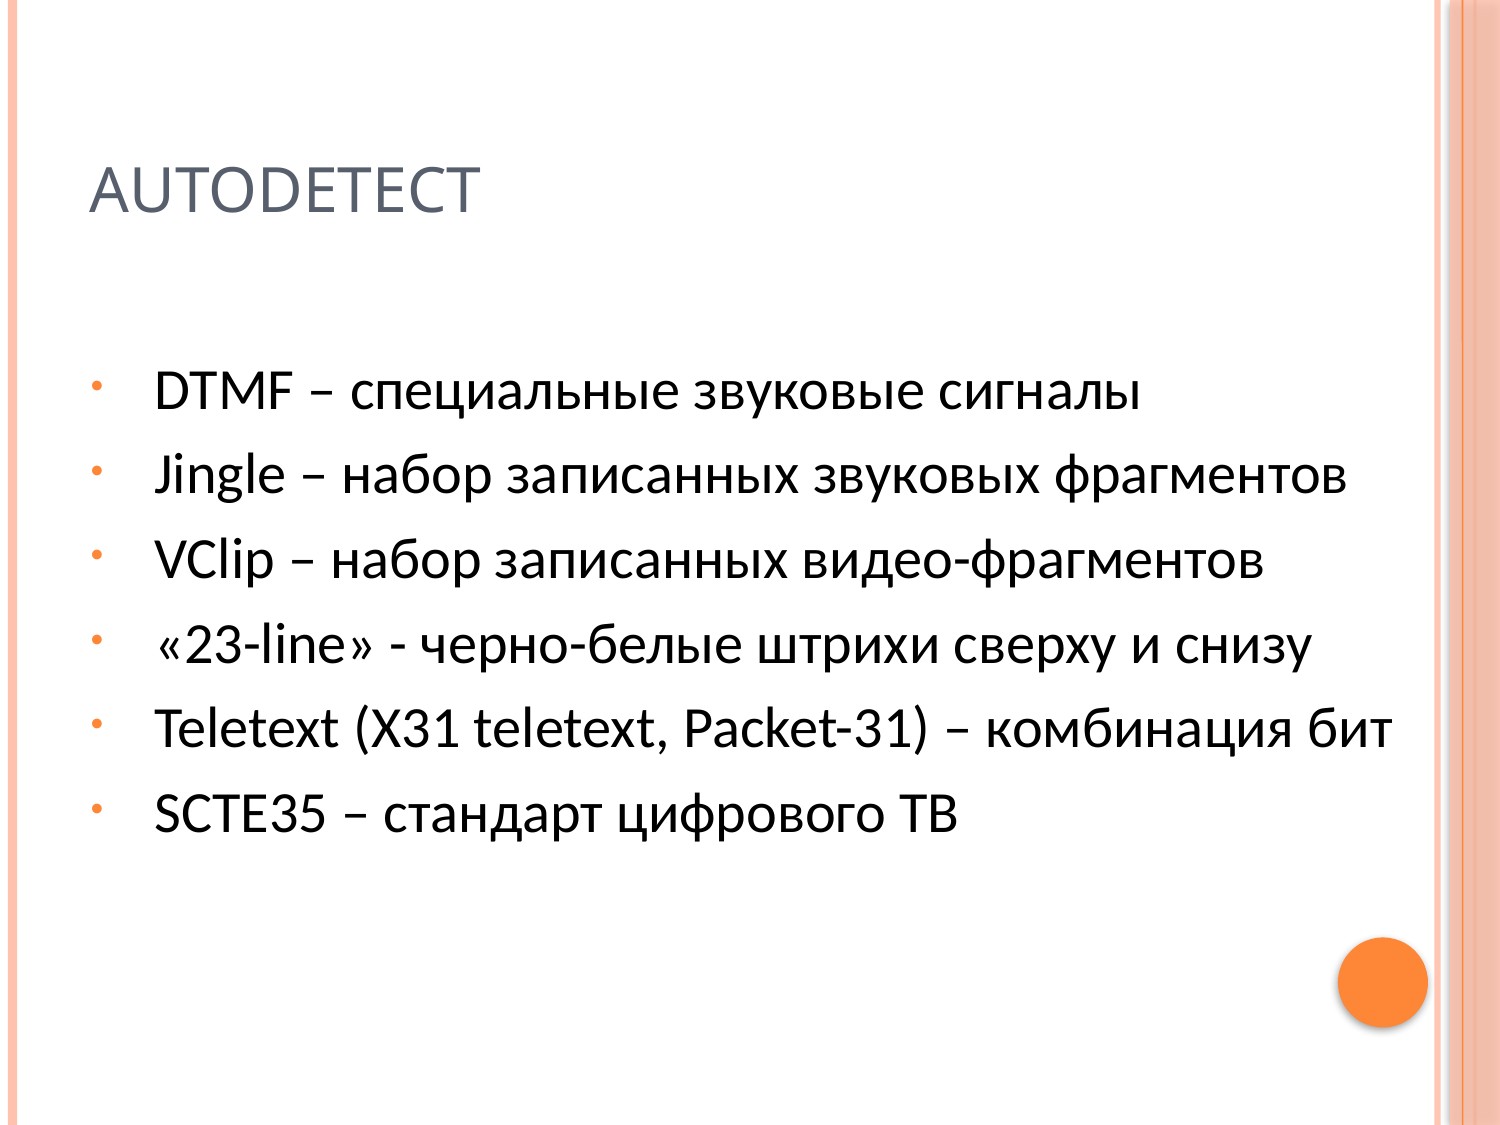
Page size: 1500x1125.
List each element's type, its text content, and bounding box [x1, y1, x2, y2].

title AutoDetect [75, 45, 1300, 233]
list DTMF – специальные звуковые сигналы Jingle – набор записанных звуковых фрагментов VClip – набор записанных видео-фрагментов «23-line» - черно-белые штрихи сверху и снизу Teletext (X31 teletext, Packet-31) – комбинация бит SCTE35 – стандарт цифрового ТВ [75, 343, 1425, 1051]
